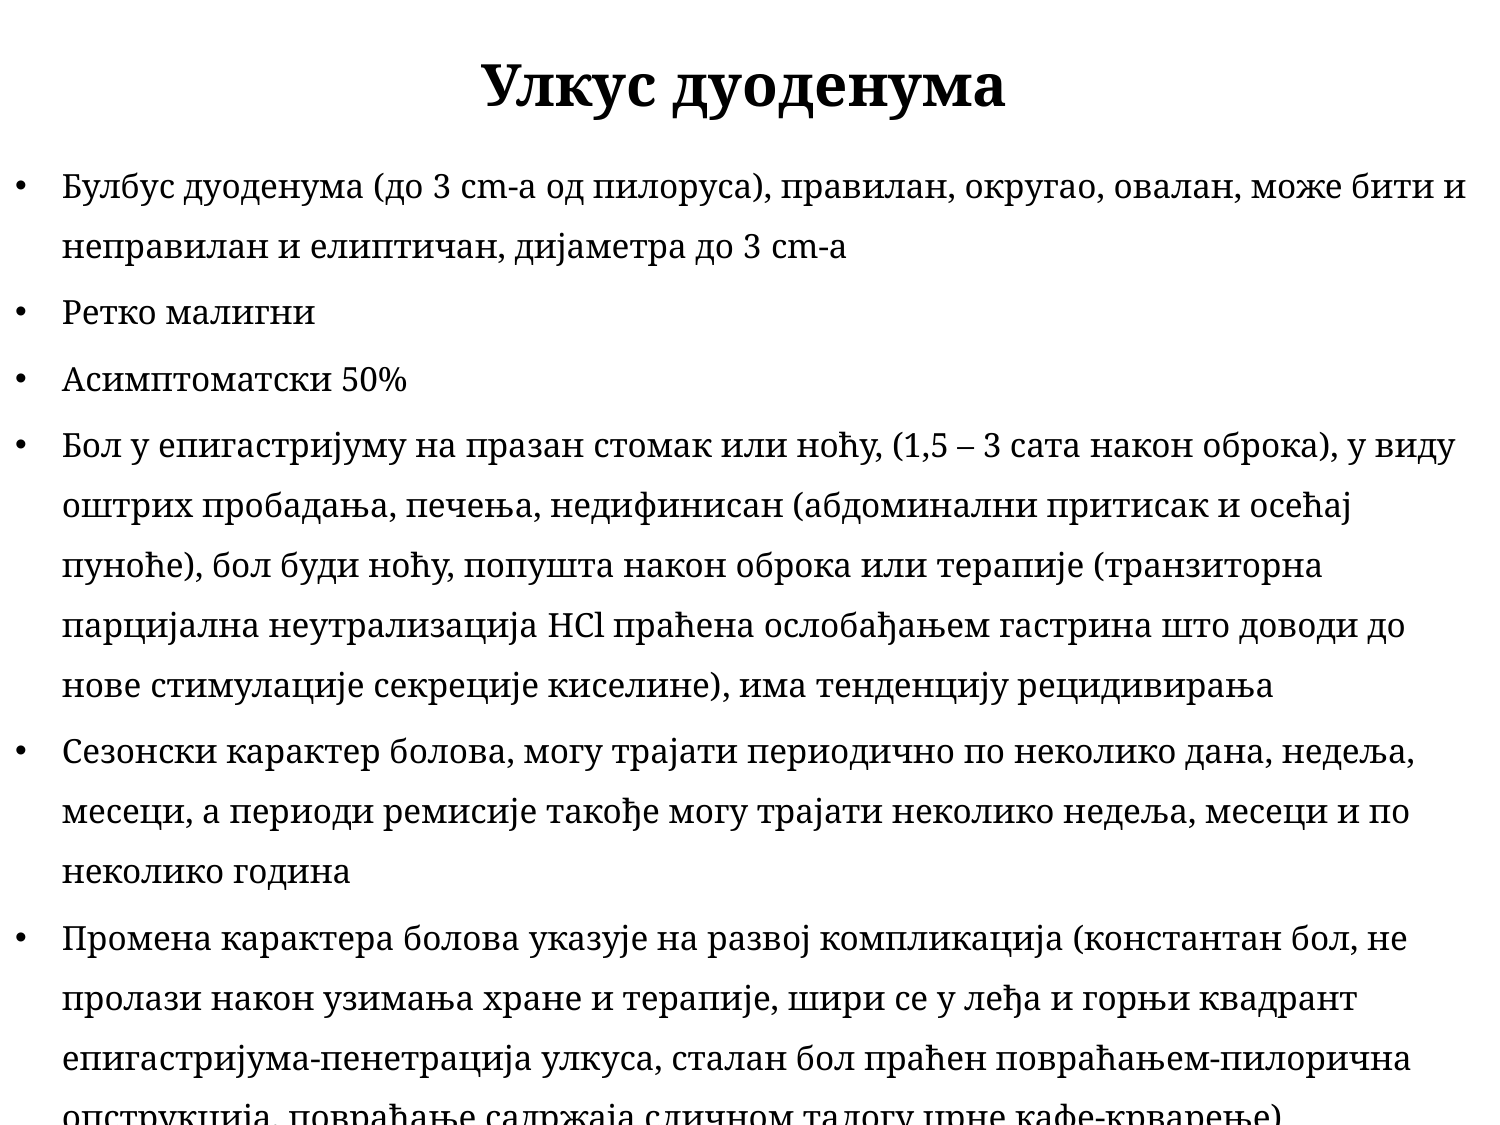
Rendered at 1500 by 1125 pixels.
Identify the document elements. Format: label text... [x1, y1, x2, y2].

subtitle Булбус дуоденума (до 3 cm-a од пилоруса), правилан, округао, овалан, може бити и неправилан и елиптичан, дијаметра до 3 cm-a Ретко малигни Асимптоматски 50% Бол у епигастријуму на празан стомак или ноћу, (1,5 – 3 сата након оброка), у виду оштрих пробадања, печења, недифинисан (абдоминални притисак и осећај пуноће), бол буди ноћу, попушта након оброка или терапије (транзиторна парцијална неутрализација HCl праћена ослобађањем гастрина што доводи до нове стимулације секреције киселине), има тенденцију рецидивирања Сезонски карактер болова, могу трајати периодично по неколико дана, недеља, месеци, а периоди ремисије такође могу трајати неколико недеља, месеци и по неколико година Промена карактера болова указује на развој компликација (константан бол, не пролази након узимања хране и терапије, шири се у леђа и горњи квадрант епигастријума-пенетрација улкуса, сталан бол праћен повраћањем-пилорична опструкција, повраћање садржаја сличном талогу црне кафе-крварење) [0, 137, 1500, 1055]
title Улкус дуоденума [100, 0, 1389, 137]
